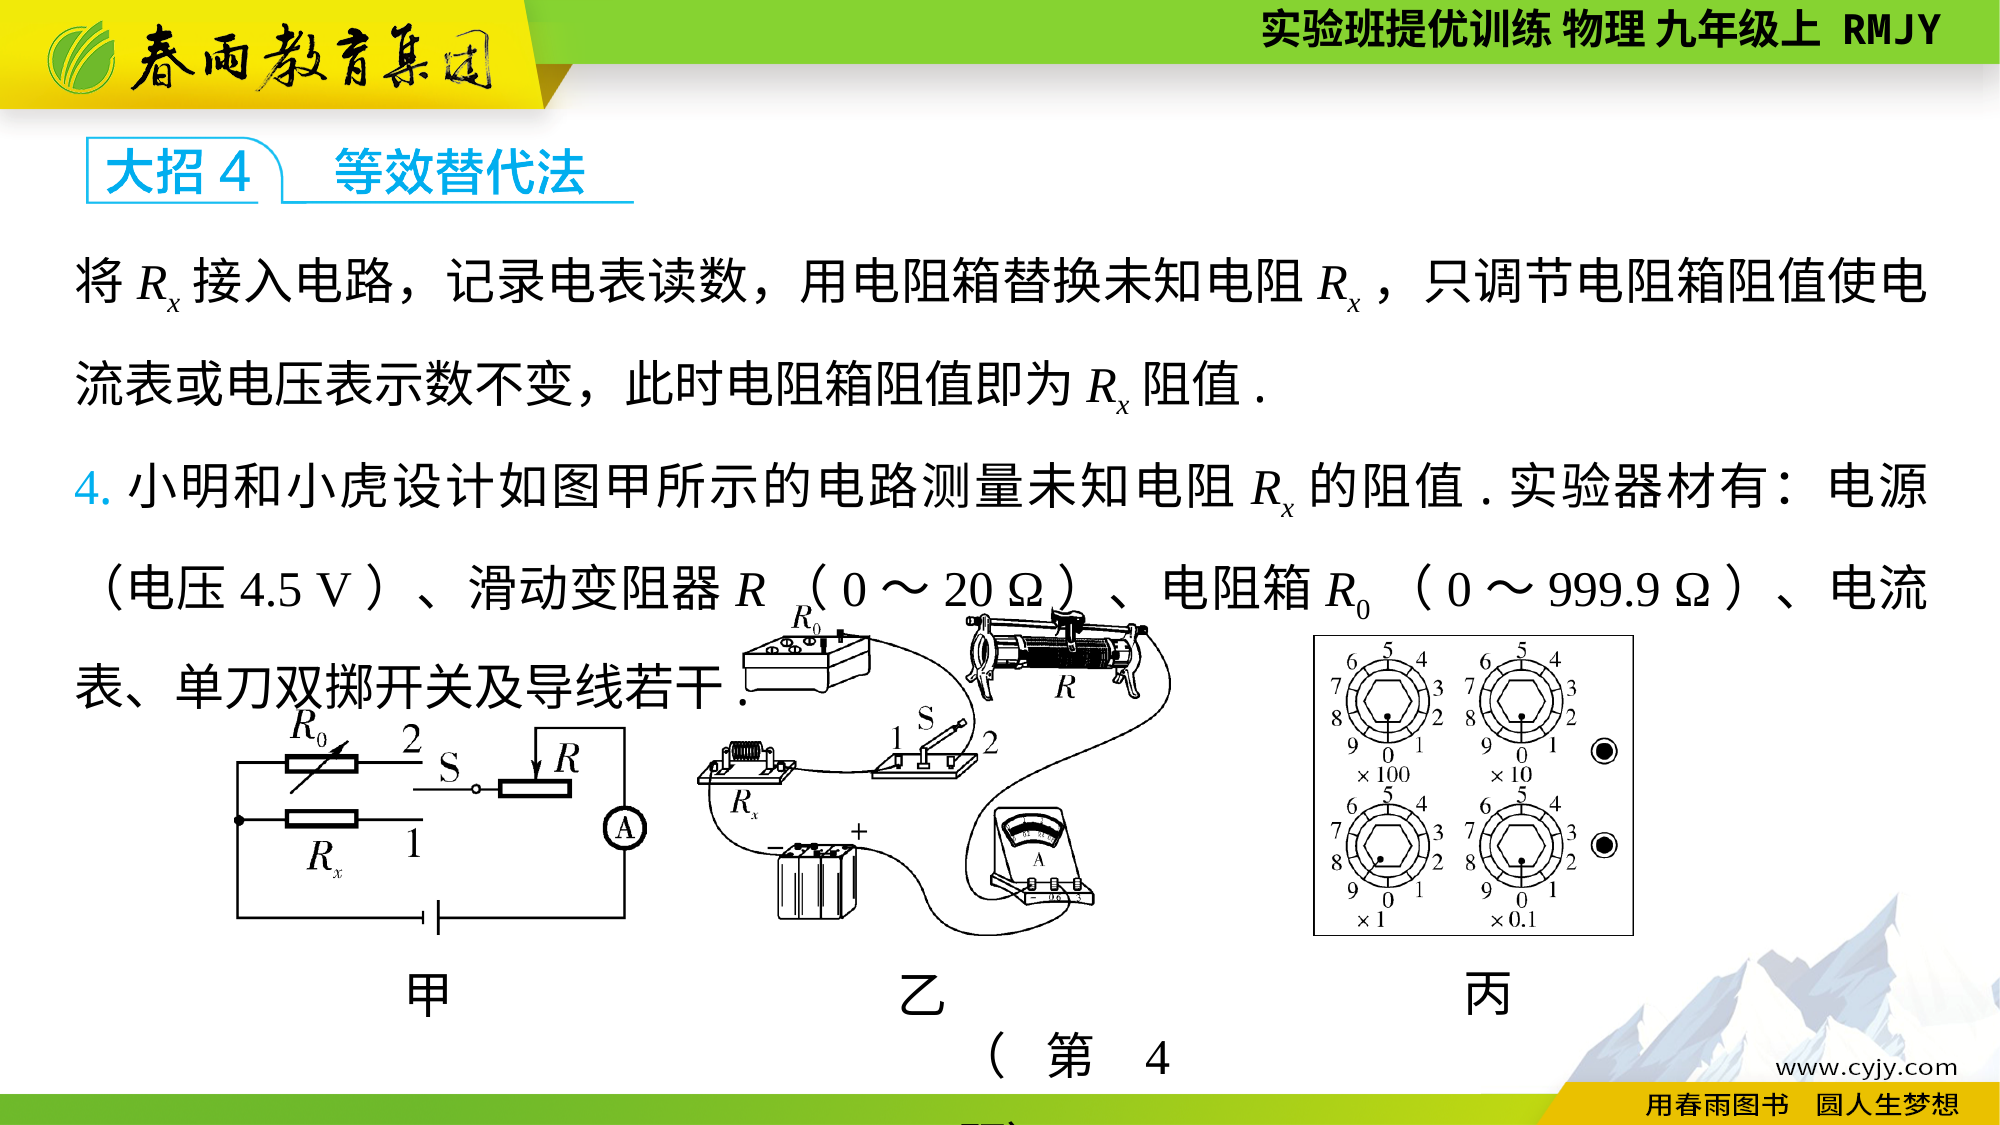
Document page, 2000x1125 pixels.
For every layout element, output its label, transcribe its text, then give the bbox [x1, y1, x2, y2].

text_box 丙 [1449, 950, 1529, 1029]
list 将Rx接入电路，记录电表读数，用电阻箱替换未知电阻Rx，只调节电阻箱阻值使电流表或电压表示数不变，此时电阻箱阻值即为Rx阻值. 4.小明和小虎设计如图甲所示的电路测量未知电阻Rx的阻值.实验器材有：电源（电压4.5 V）、滑动变阻器R（0～20 Ω）、电阻箱R0（0～999.9 Ω）、电流表、单刀双掷开关及导线若干. [59, 208, 1944, 667]
picture [0, 0, 2000, 1125]
text_box （第4题） [942, 987, 1197, 1093]
text_box 乙 [882, 952, 962, 1031]
text_box 甲 [388, 952, 469, 1031]
